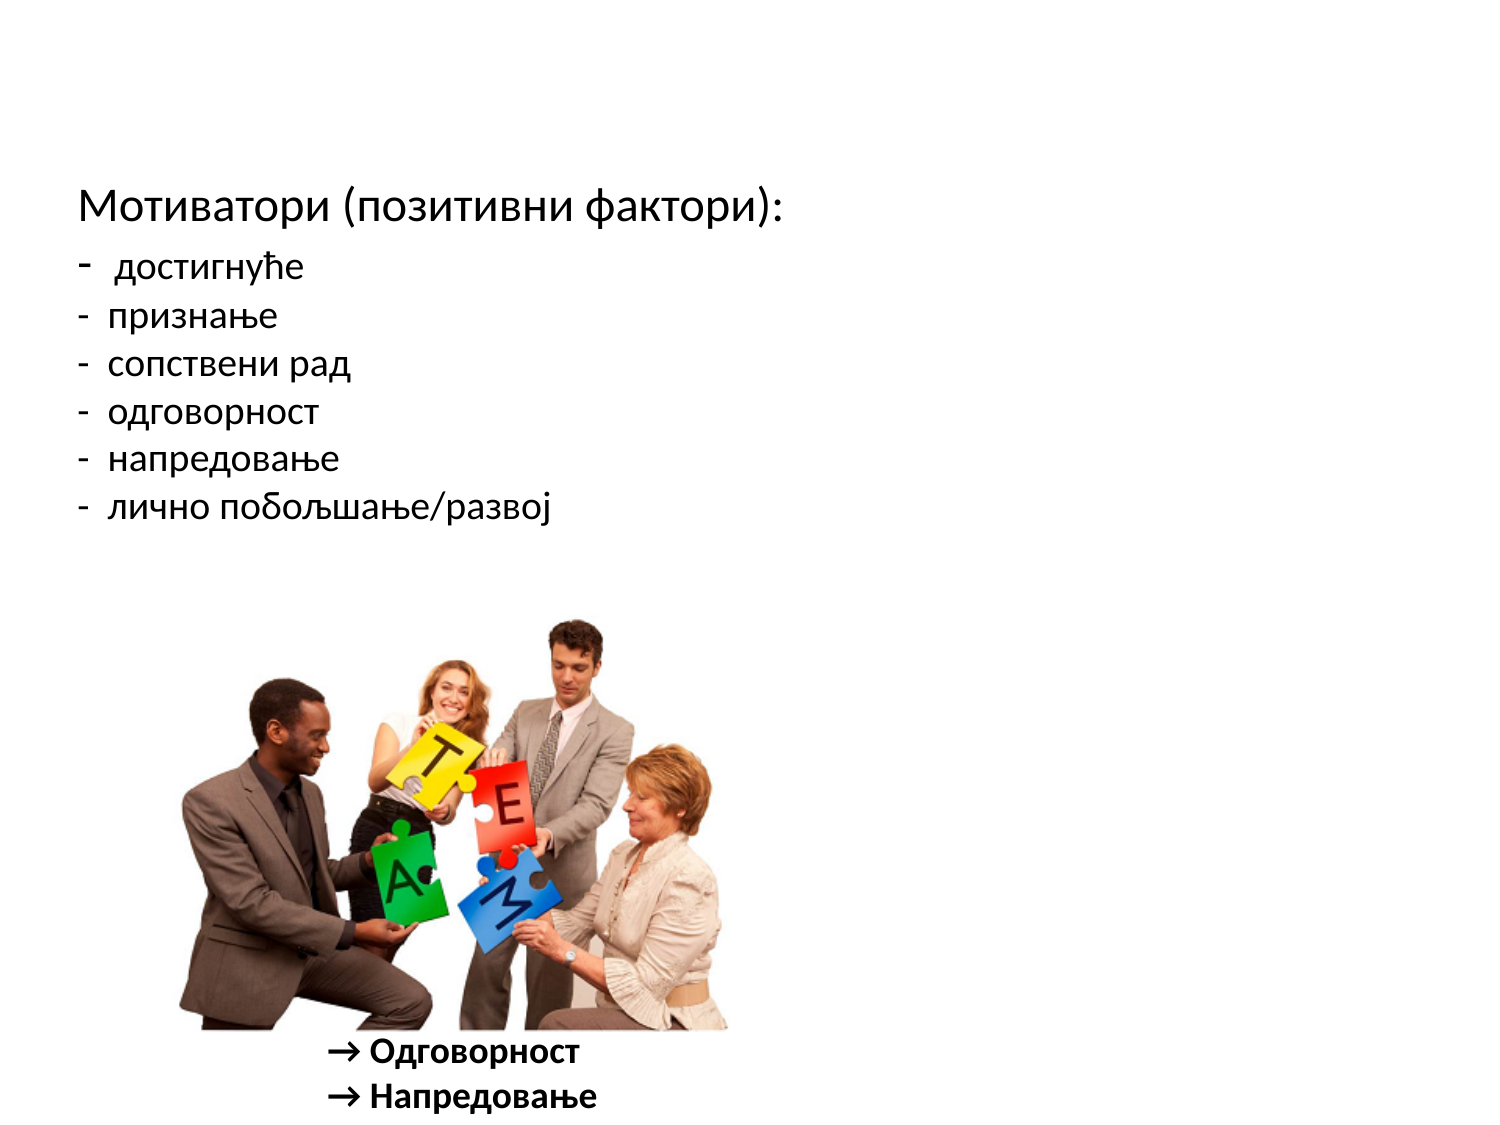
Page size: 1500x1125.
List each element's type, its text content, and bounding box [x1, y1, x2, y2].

text_box → Одговорност → Напредовање [312, 1018, 1063, 1124]
picture [149, 612, 776, 1038]
title Мотиватори (позитивни фактори): - достигнуће - признање - сопствени рад - одговорност - напредовање - лично побољшање/развој [62, 162, 1413, 713]
